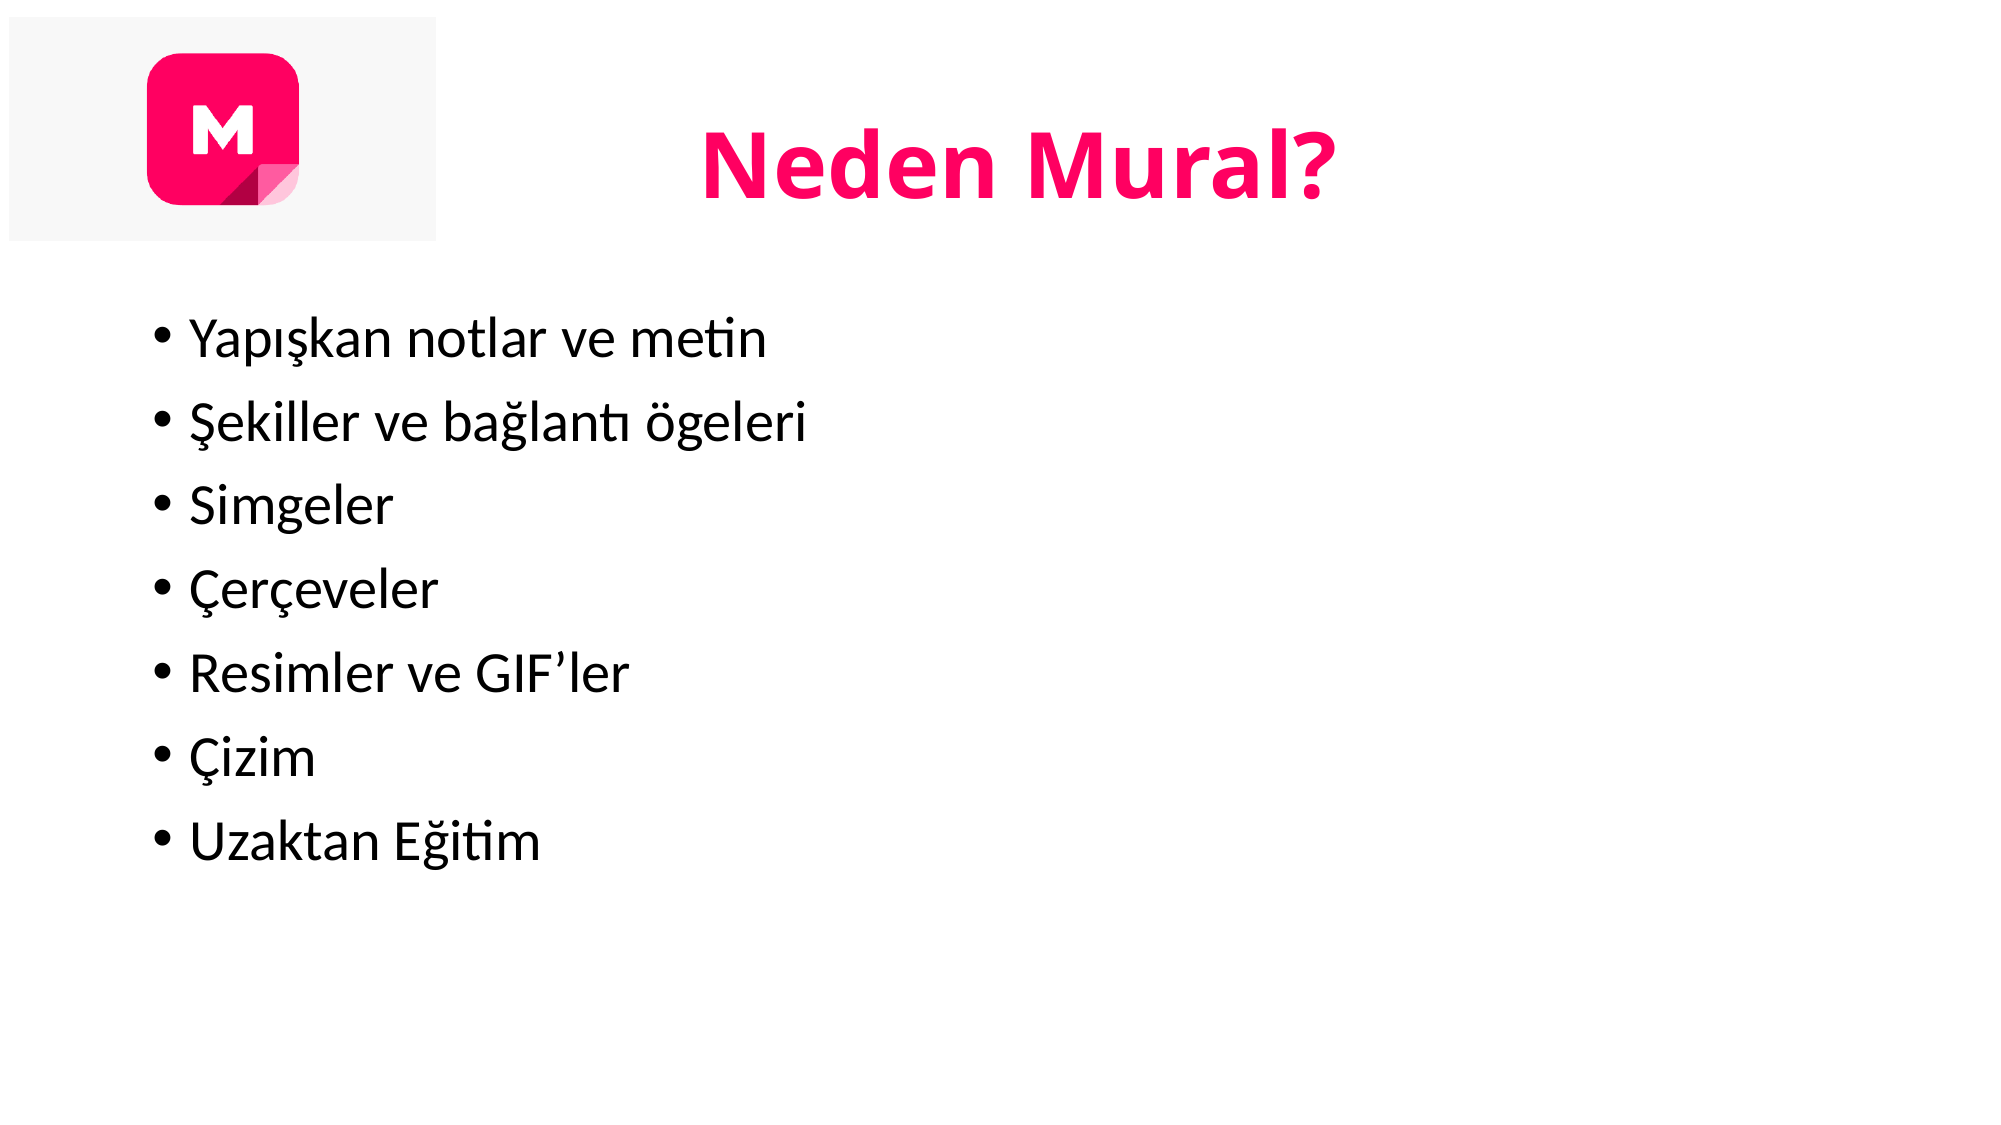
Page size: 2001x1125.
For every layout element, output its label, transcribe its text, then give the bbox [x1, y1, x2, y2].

title Neden Mural? [137, 59, 1863, 278]
list Yapışkan notlar ve metin Şekiller ve bağlantı ögeleri Simgeler Çerçeveler Resimler ve GIF’ler Çizim Uzaktan Eğitim [137, 299, 1863, 1014]
picture [9, 17, 436, 241]
